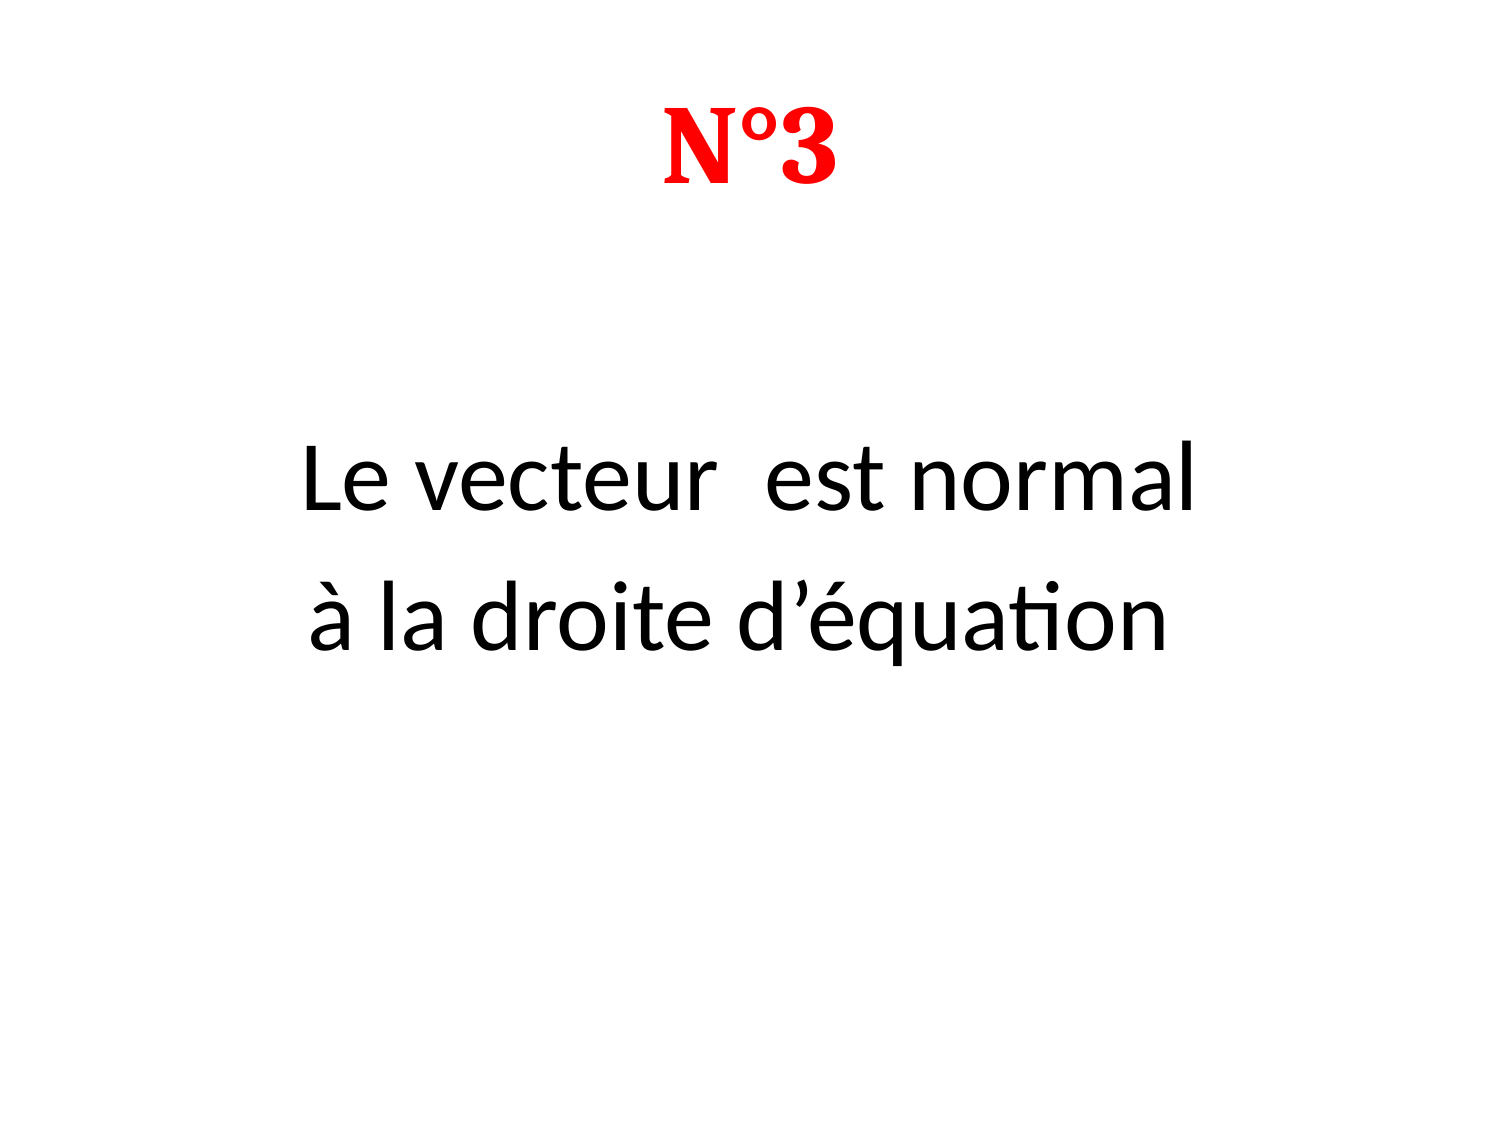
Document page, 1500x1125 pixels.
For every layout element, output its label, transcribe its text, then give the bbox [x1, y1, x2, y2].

text_box N°3 [0, 63, 1500, 214]
